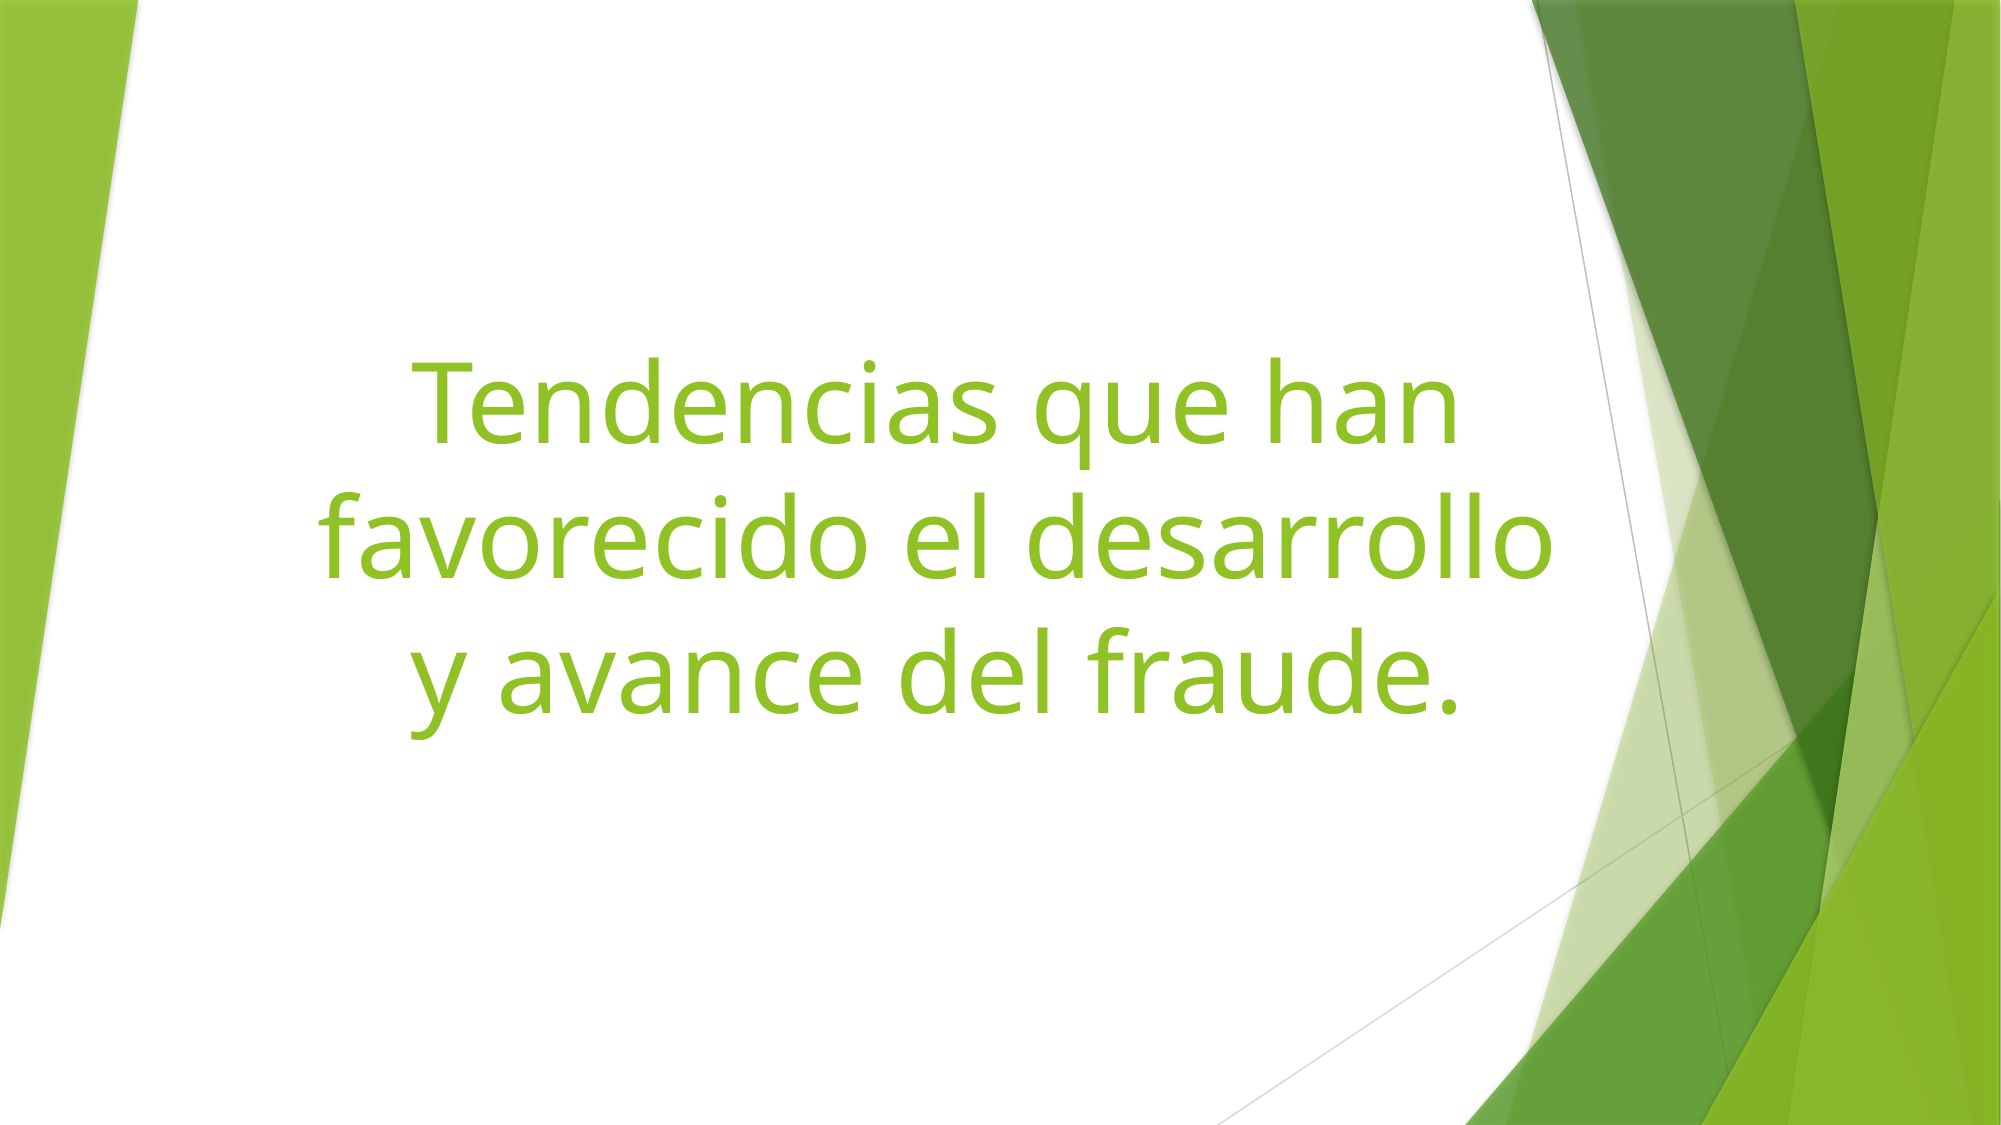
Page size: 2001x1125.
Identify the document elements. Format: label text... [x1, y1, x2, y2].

title Tendencias que han favorecido el desarrollo y avance del fraude. [301, 473, 1576, 744]
